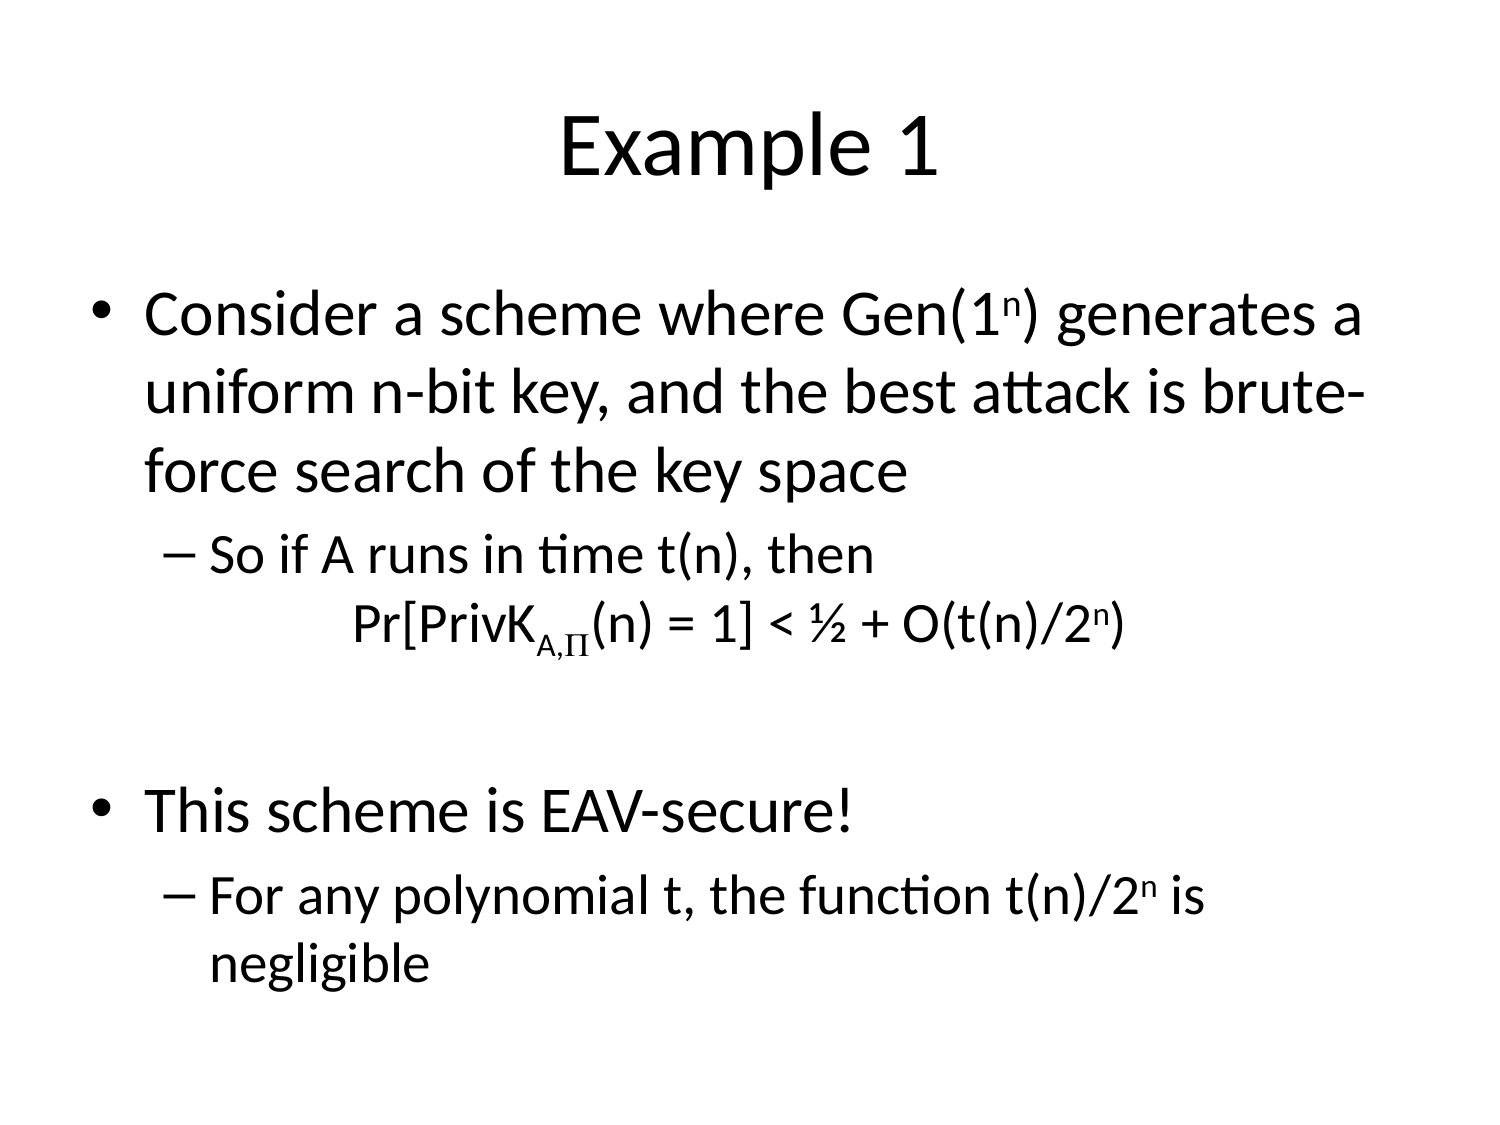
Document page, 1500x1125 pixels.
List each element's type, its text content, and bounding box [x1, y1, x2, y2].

list Consider a scheme where Gen(1n) generates a uniform n-bit key, and the best attack is brute-force search of the key space So if A runs in time t(n), then Pr[PrivKA,(n) = 1] < ½ + O(t(n)/2n) This scheme is EAV-secure! For any polynomial t, the function t(n)/2n is negligible [75, 262, 1425, 1005]
title Example 1 [75, 45, 1425, 233]
